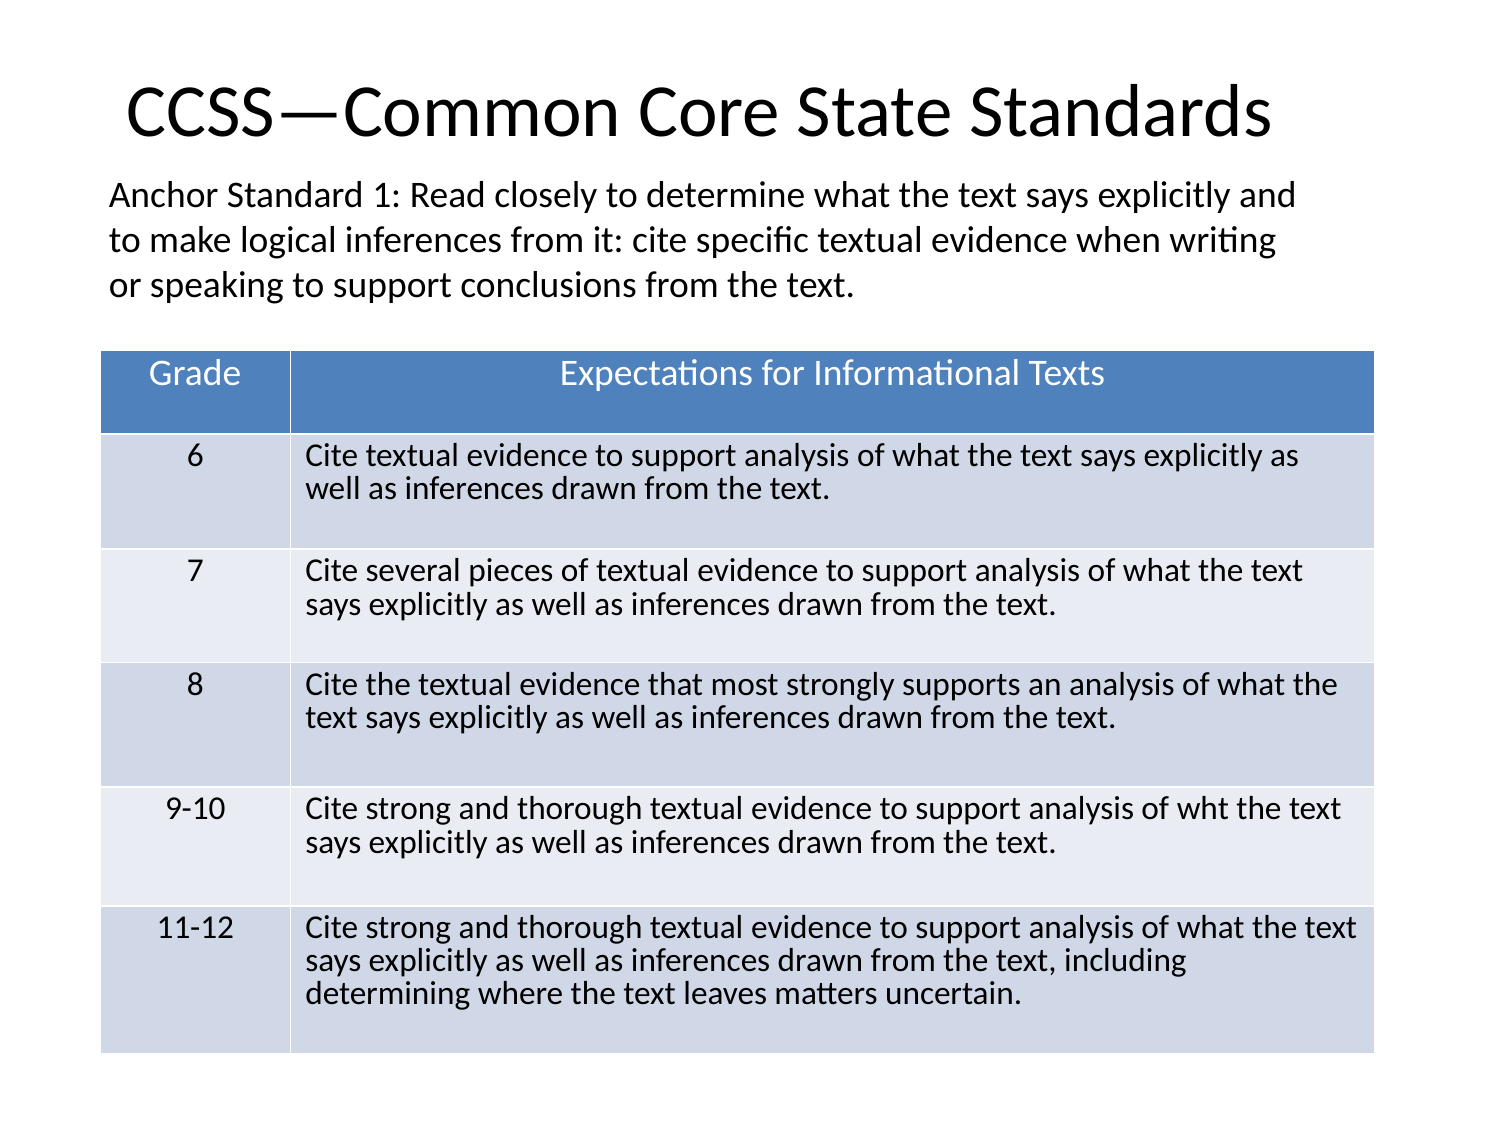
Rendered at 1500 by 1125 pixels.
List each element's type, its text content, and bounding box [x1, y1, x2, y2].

table_cell 9-10 [101, 788, 290, 905]
table_cell Cite several pieces of textual evidence to support analysis of what the text says explicitly as well as inferences drawn from the text. [291, 550, 1374, 662]
table_cell 8 [101, 663, 290, 786]
table_cell 6 [101, 435, 290, 548]
table_cell Cite the textual evidence that most strongly supports an analysis of what the text says explicitly as well as inferences drawn from the text. [291, 663, 1374, 786]
table_header Grade [101, 351, 290, 433]
table_cell 11-12 [101, 907, 290, 1053]
table_cell Cite strong and thorough textual evidence to support analysis of wht the text says explicitly as well as inferences drawn from the text. [291, 788, 1374, 905]
table_cell Cite textual evidence to support analysis of what the text says explicitly as well as inferences drawn from the text. [291, 435, 1374, 548]
list Anchor Standard 1: Read closely to determine what the text says explicitly and to make logical inferences from it: cite specific textual evidence when writing or speaking to support conclusions from the text. [75, 162, 1325, 1100]
table_cell 7 [101, 550, 290, 662]
title CCSS—Common Core State Standards [75, 12, 1325, 162]
table_header Expectations for Informational Texts [291, 351, 1374, 433]
table_cell Cite strong and thorough textual evidence to support analysis of what the text says explicitly as well as inferences drawn from the text, including determining where the text leaves matters uncertain. [291, 907, 1374, 1053]
